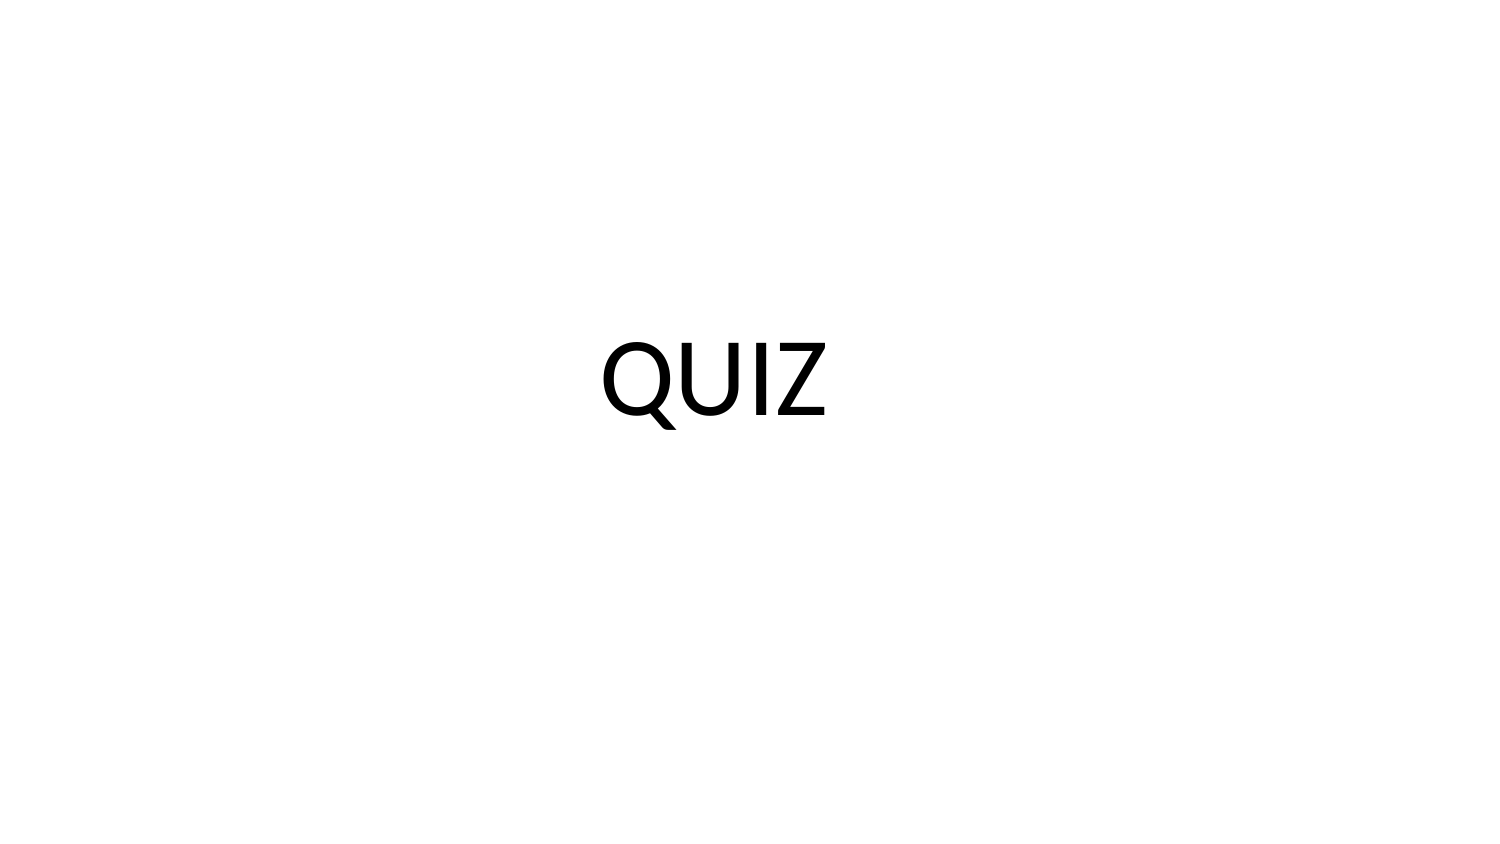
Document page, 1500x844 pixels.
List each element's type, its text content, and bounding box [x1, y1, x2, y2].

text_box QUIZ [584, 295, 1335, 446]
